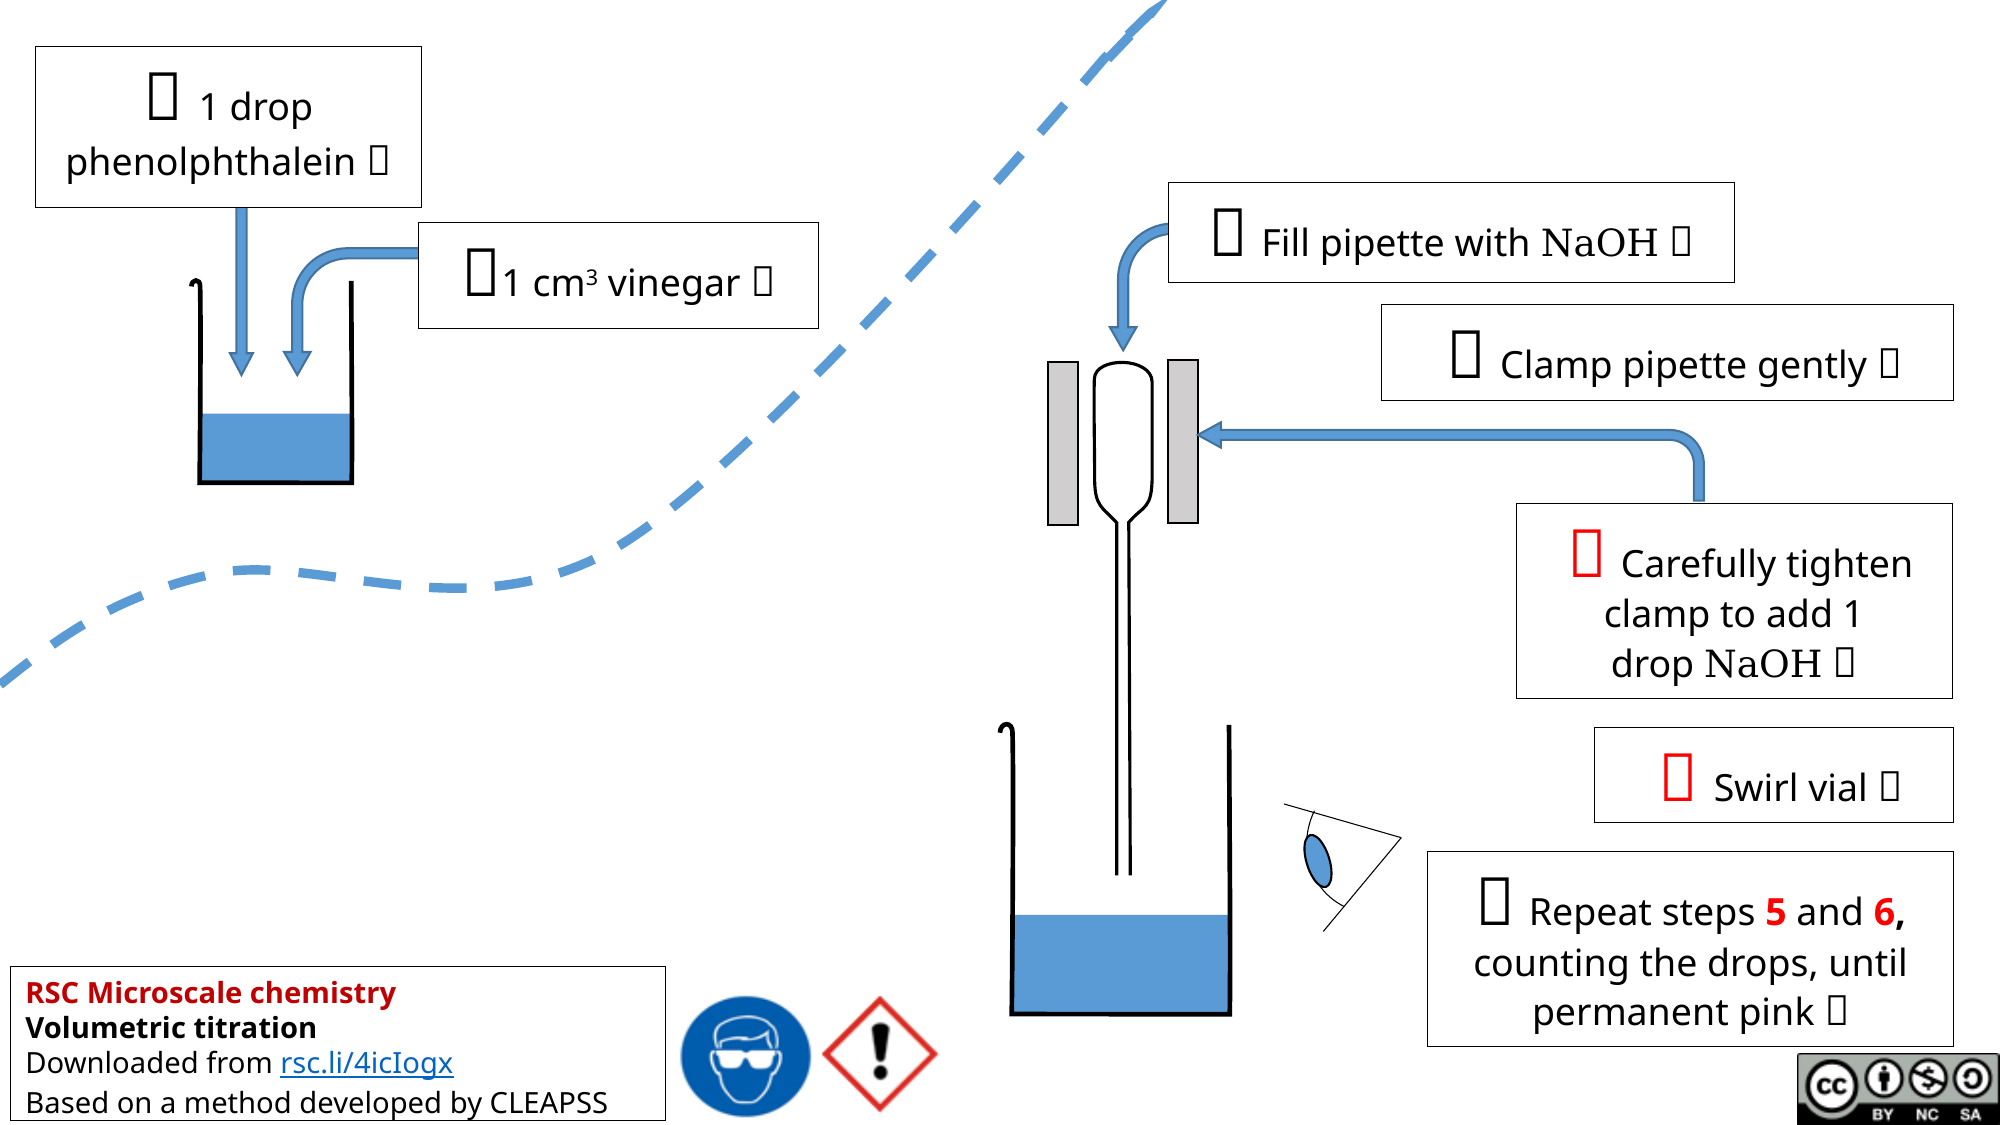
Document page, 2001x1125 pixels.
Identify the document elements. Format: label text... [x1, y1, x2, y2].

text_box  Carefully tighten clamp to add 1 drop NaOH  [1516, 503, 1953, 699]
text_box [1093, 361, 1154, 724]
text_box [296, 247, 418, 280]
text_box 1 cm3 vinegar  [418, 222, 817, 329]
picture [677, 993, 815, 1121]
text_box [191, 280, 352, 483]
text_box [1047, 361, 1079, 526]
text_box [1167, 359, 1199, 524]
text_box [1299, 769, 1446, 916]
text_box  1 drop phenolphthalein  [35, 46, 422, 208]
text_box [235, 208, 248, 280]
text_box [1195, 420, 1705, 502]
text_box [1108, 222, 1168, 353]
text_box  Clamp pipette gently  [1381, 304, 1954, 401]
text_box  Repeat steps 5 and 6, counting the drops, until permanent pink  [1427, 851, 1954, 1047]
picture [821, 995, 940, 1114]
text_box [999, 724, 1231, 1015]
text_box [0, 11, 1153, 686]
text_box  Swirl vial  [1594, 727, 1954, 823]
picture [1797, 1053, 2000, 1125]
text_box RSC Microscale chemistry Volumetric titration Downloaded from rsc.li/4icIogx Based on a method developed by CLEAPSS [10, 966, 666, 1121]
text_box  Fill pipette with NaOH  [1168, 182, 1735, 283]
